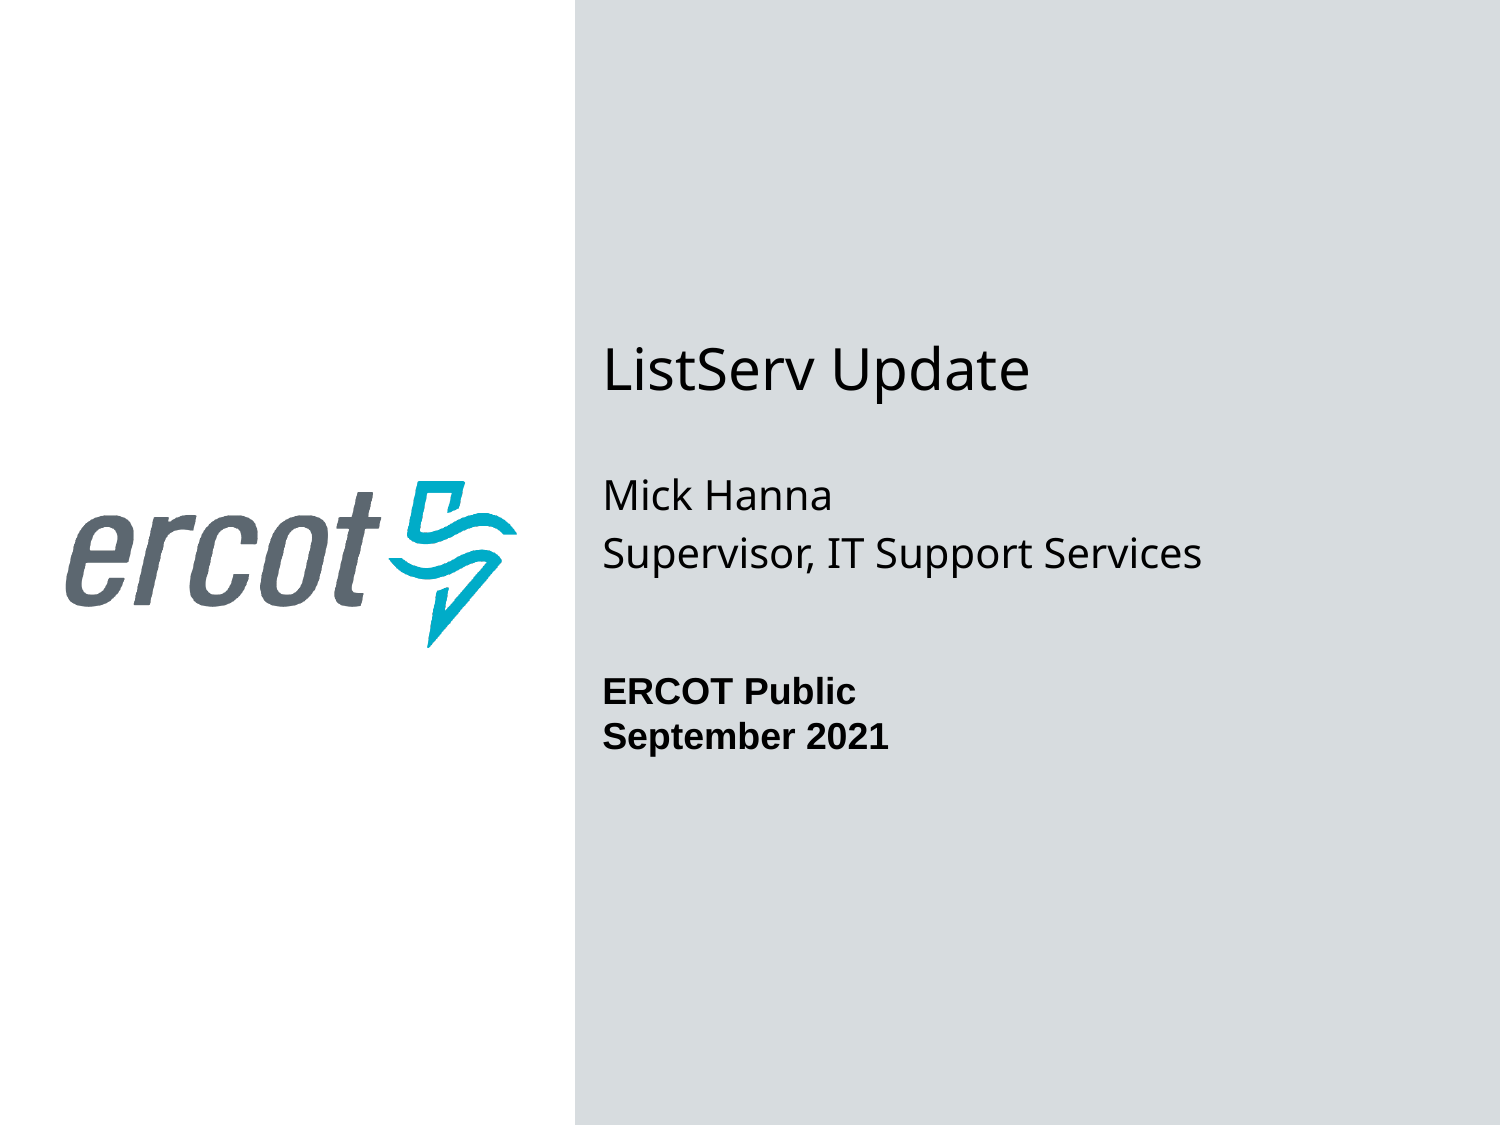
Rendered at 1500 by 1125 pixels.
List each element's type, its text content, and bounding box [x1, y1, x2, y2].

text_box ListServ Update Mick Hanna Supervisor, IT Support Services ERCOT Public September 2021 [587, 324, 1500, 765]
picture [56, 471, 525, 654]
